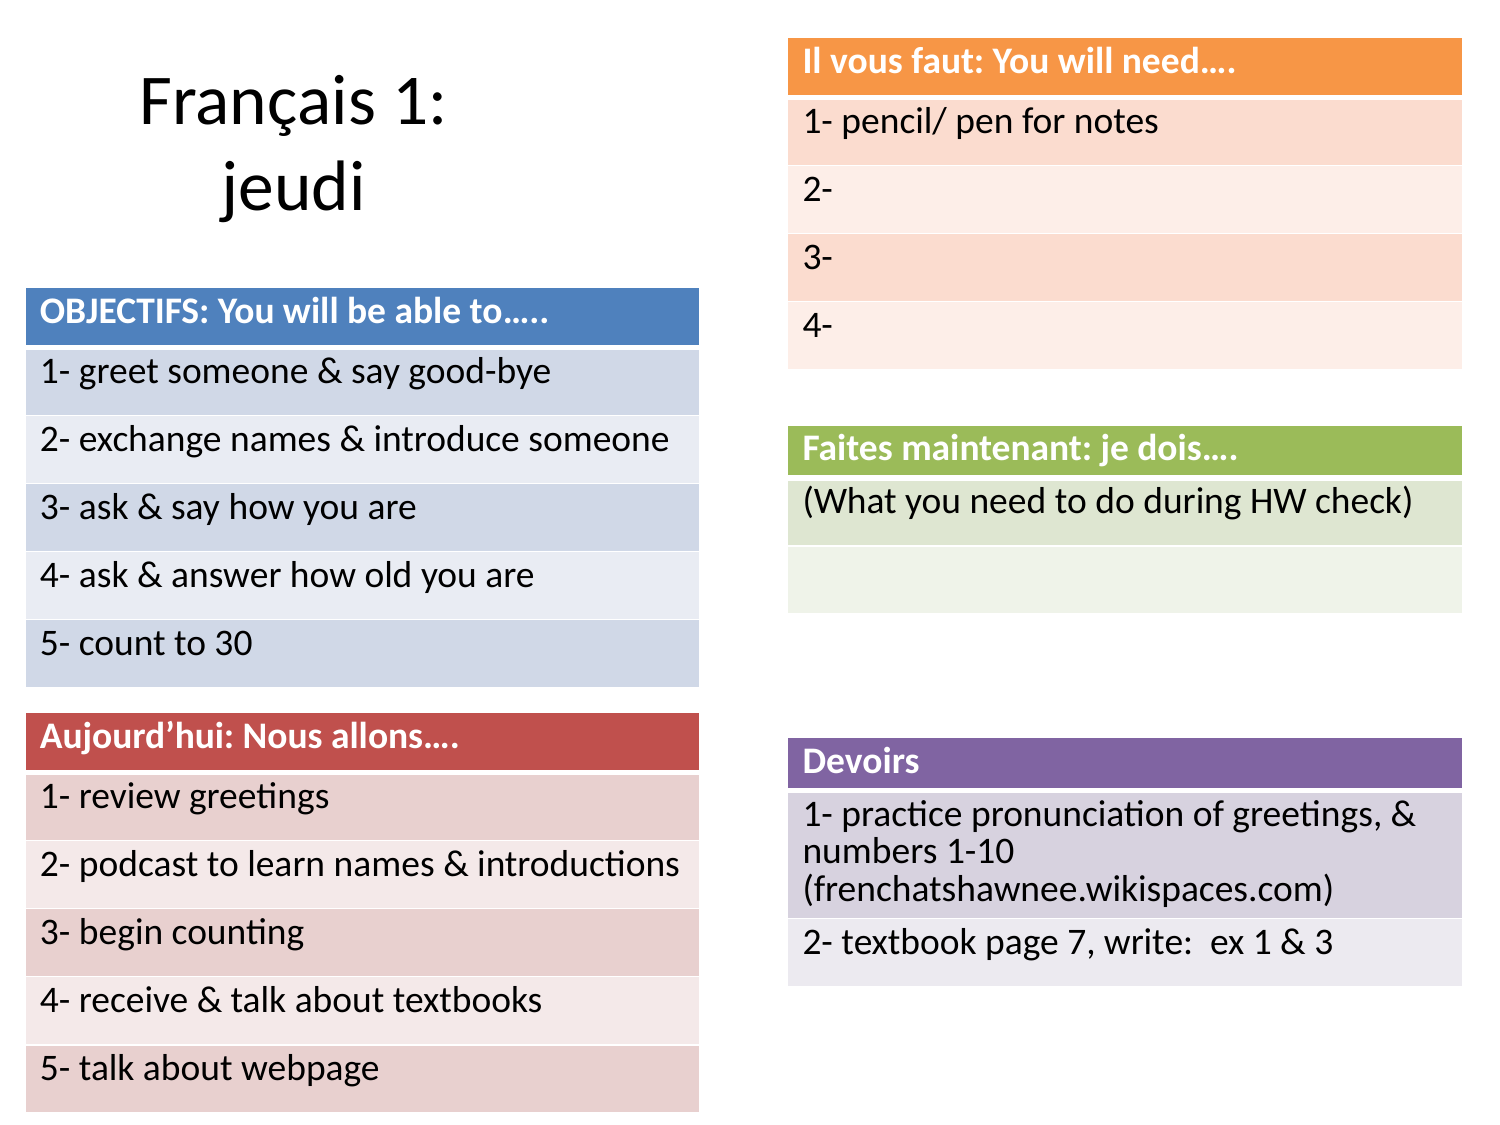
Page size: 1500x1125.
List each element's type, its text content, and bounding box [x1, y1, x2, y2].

table_cell (What you need to do during HW check) [788, 481, 1462, 545]
table_cell 3- ask & say how you are [26, 484, 699, 551]
table_cell 2- textbook page 7, write: ex 1 & 3 [788, 919, 1462, 986]
table_cell [788, 547, 1462, 613]
table_cell 1- practice pronunciation of greetings, & numbers 1-10 (frenchatshawnee.wikispaces.com) [788, 793, 1462, 918]
table_header OBJECTIFS: You will be able to….. [26, 288, 699, 345]
table_header Aujourd’hui: Nous allons…. [26, 713, 699, 770]
title Français 1: jeudi [75, 45, 513, 233]
table_cell 1- review greetings [26, 775, 699, 840]
table_cell 5- talk about webpage [26, 1046, 699, 1112]
table_cell 4- receive & talk about textbooks [26, 977, 699, 1044]
table_header Devoirs [788, 738, 1462, 788]
table_cell 4- [788, 302, 1462, 369]
table_cell 3- [788, 234, 1462, 301]
table_cell 1- pencil/ pen for notes [788, 100, 1462, 165]
table_cell 2- exchange names & introduce someone [26, 416, 699, 483]
table_cell 2- podcast to learn names & introductions [26, 841, 699, 908]
table_cell 2- [788, 166, 1462, 233]
table_header Il vous faut: You will need…. [788, 38, 1462, 95]
table_cell 1- greet someone & say good-bye [26, 350, 699, 415]
table_cell 3- begin counting [26, 909, 699, 976]
table_cell 5- count to 30 [26, 620, 699, 687]
table_header Faites maintenant: je dois…. [788, 426, 1462, 475]
table_cell 4- ask & answer how old you are [26, 552, 699, 619]
